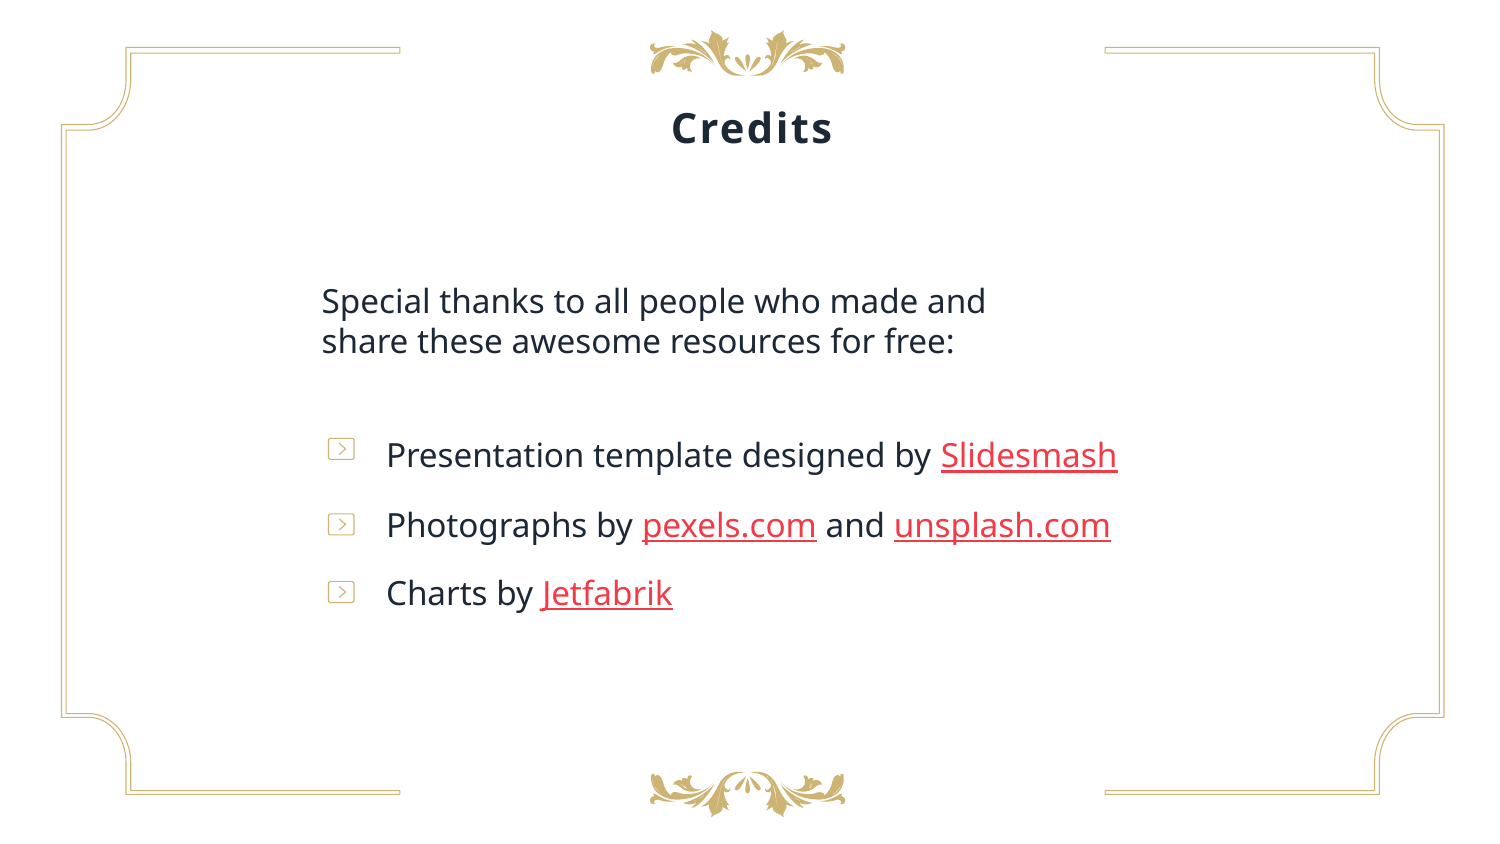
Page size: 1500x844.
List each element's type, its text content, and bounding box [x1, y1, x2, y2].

text_box Special thanks to all people who made and share these awesome resources for free: [306, 272, 1075, 368]
text_box Presentation template designed by Slidesmash [371, 427, 1213, 488]
text_box [327, 513, 355, 536]
text_box [327, 437, 355, 460]
text_box Credits [656, 94, 847, 159]
text_box [327, 581, 355, 604]
text_box Photographs by pexels.com and unsplash.com [371, 496, 1213, 557]
text_box Charts by Jetfabrik [371, 564, 1213, 625]
